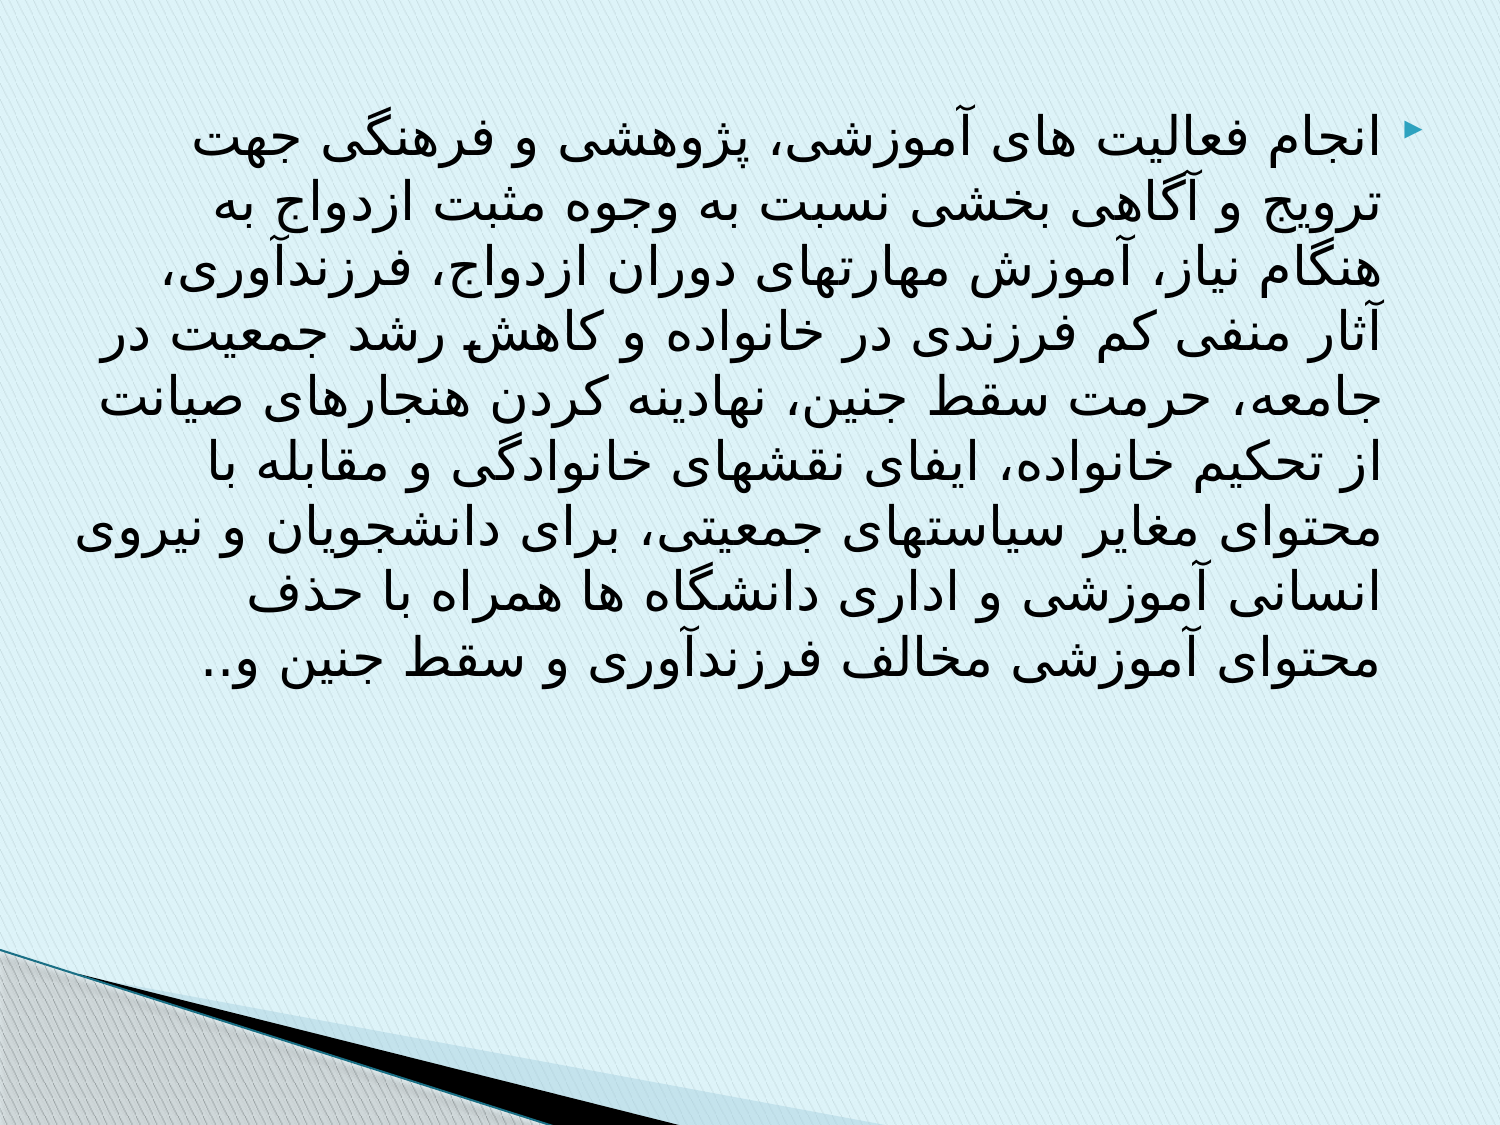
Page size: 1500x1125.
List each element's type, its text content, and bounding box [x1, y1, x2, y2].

list انجام فعالیت های آموزشی، پژوهشی و فرهنگی جهت ترویج و آگاهی بخشی نسبت به وجوه مثبت ازدواج به هنگام نیاز، آموزش مهارت­های دوران ازدواج، فرزندآوری، آثار منفی کم فرزندی در خانواده و کاهش رشد جمعیت در جامعه­، حرمت سقط جنین، نهادینه کردن هنجارهای صیانت از تحکیم خانواده، ایفای نقش­های خانوادگی و مقابله با محتوای مغایر سیاست­های جمعیتی، برای دانشجویان و نیروی انسانی آموزشی و اداری دانشگاه ها همراه با حذف محتوای آموزشی مخالف فرزندآوری و سقط جنین و.. [58, 93, 1459, 1048]
